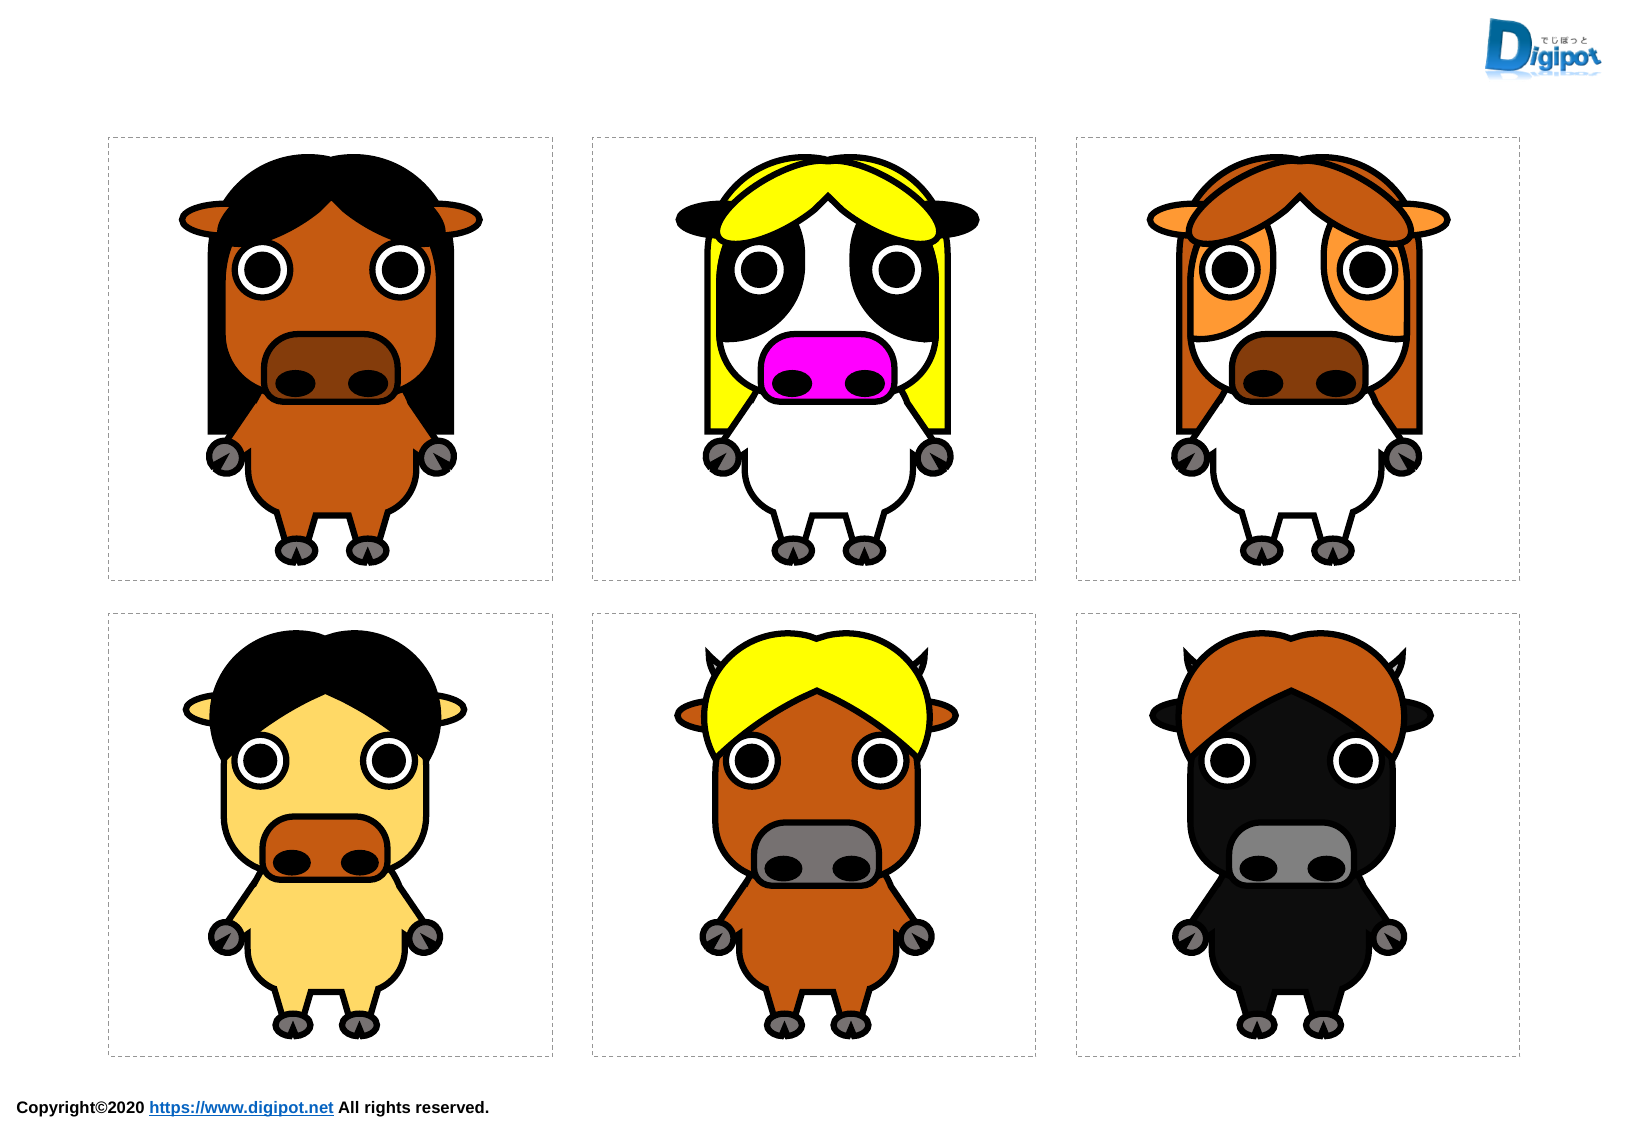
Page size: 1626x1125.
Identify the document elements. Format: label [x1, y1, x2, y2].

picture [1485, 18, 1602, 82]
text_box [1149, 157, 1448, 563]
text_box [677, 633, 956, 1036]
text_box [181, 157, 480, 563]
text_box [185, 633, 465, 1036]
text_box [678, 157, 977, 563]
text_box [1152, 633, 1431, 1036]
